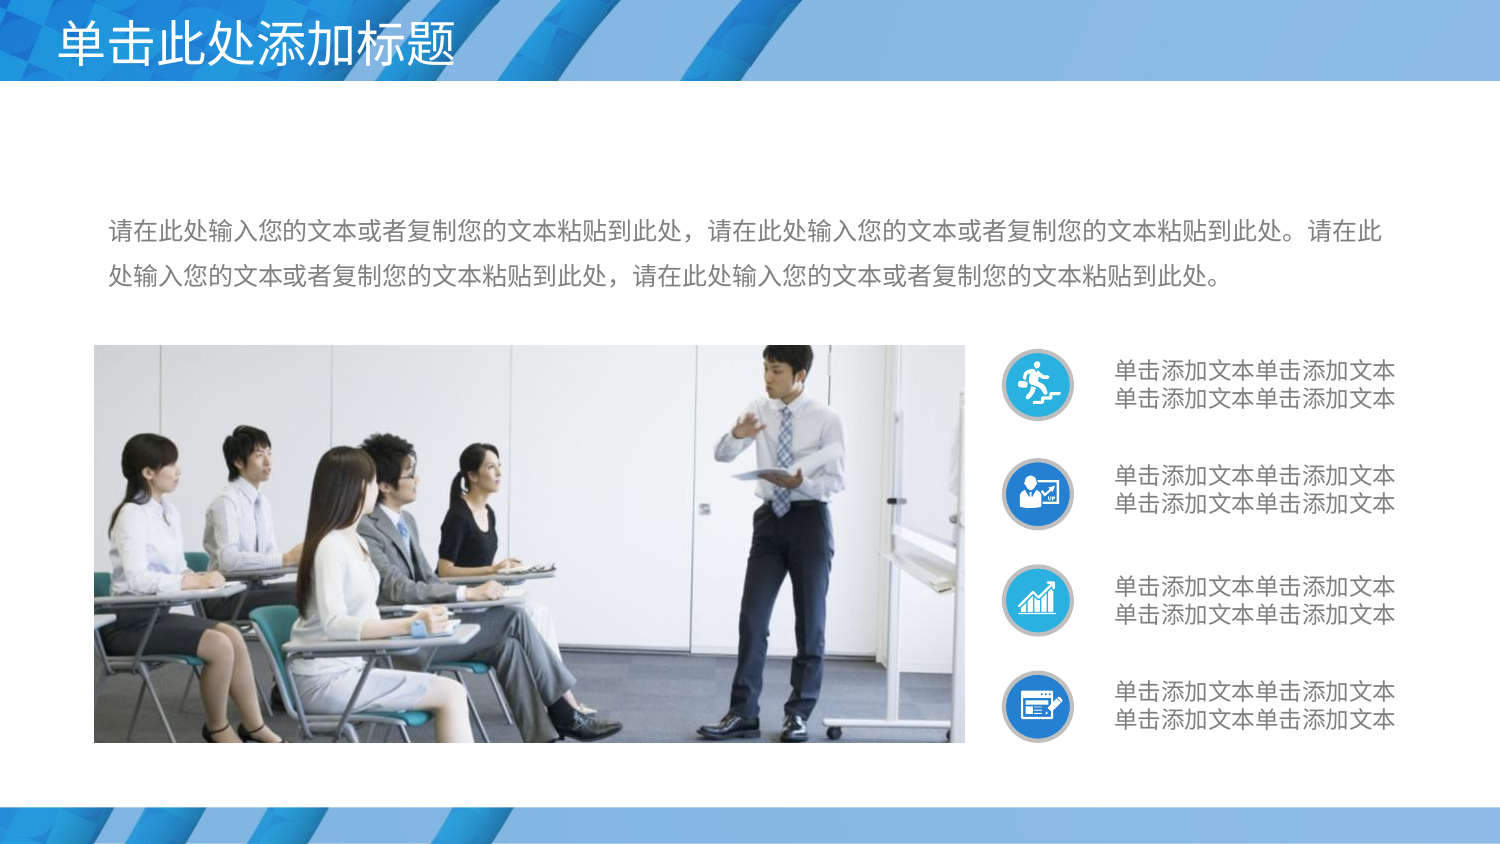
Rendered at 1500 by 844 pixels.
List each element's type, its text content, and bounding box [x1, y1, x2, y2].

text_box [1003, 566, 1072, 635]
text_box 单击添加文本单击添加文本单击添加文本单击添加文本 [1099, 669, 1424, 741]
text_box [1003, 350, 1072, 419]
text_box 单击添加文本单击添加文本单击添加文本单击添加文本 [1099, 348, 1424, 420]
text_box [1003, 460, 1072, 529]
text_box 单击添加文本单击添加文本单击添加文本单击添加文本 [1099, 564, 1424, 636]
picture [94, 345, 965, 743]
text_box 单击添加文本单击添加文本单击添加文本单击添加文本 [1099, 453, 1424, 525]
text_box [1003, 672, 1072, 741]
text_box 请在此处输入您的文本或者复制您的文本粘贴到此处，请在此处输入您的文本或者复制您的文本粘贴到此处。请在此处输入您的文本或者复制您的文本粘贴到此处，请在此处输入您的文本或者复制您的文本粘贴到此处。 [93, 192, 1408, 298]
text_box 单击此处添加标题 [41, 11, 1392, 90]
